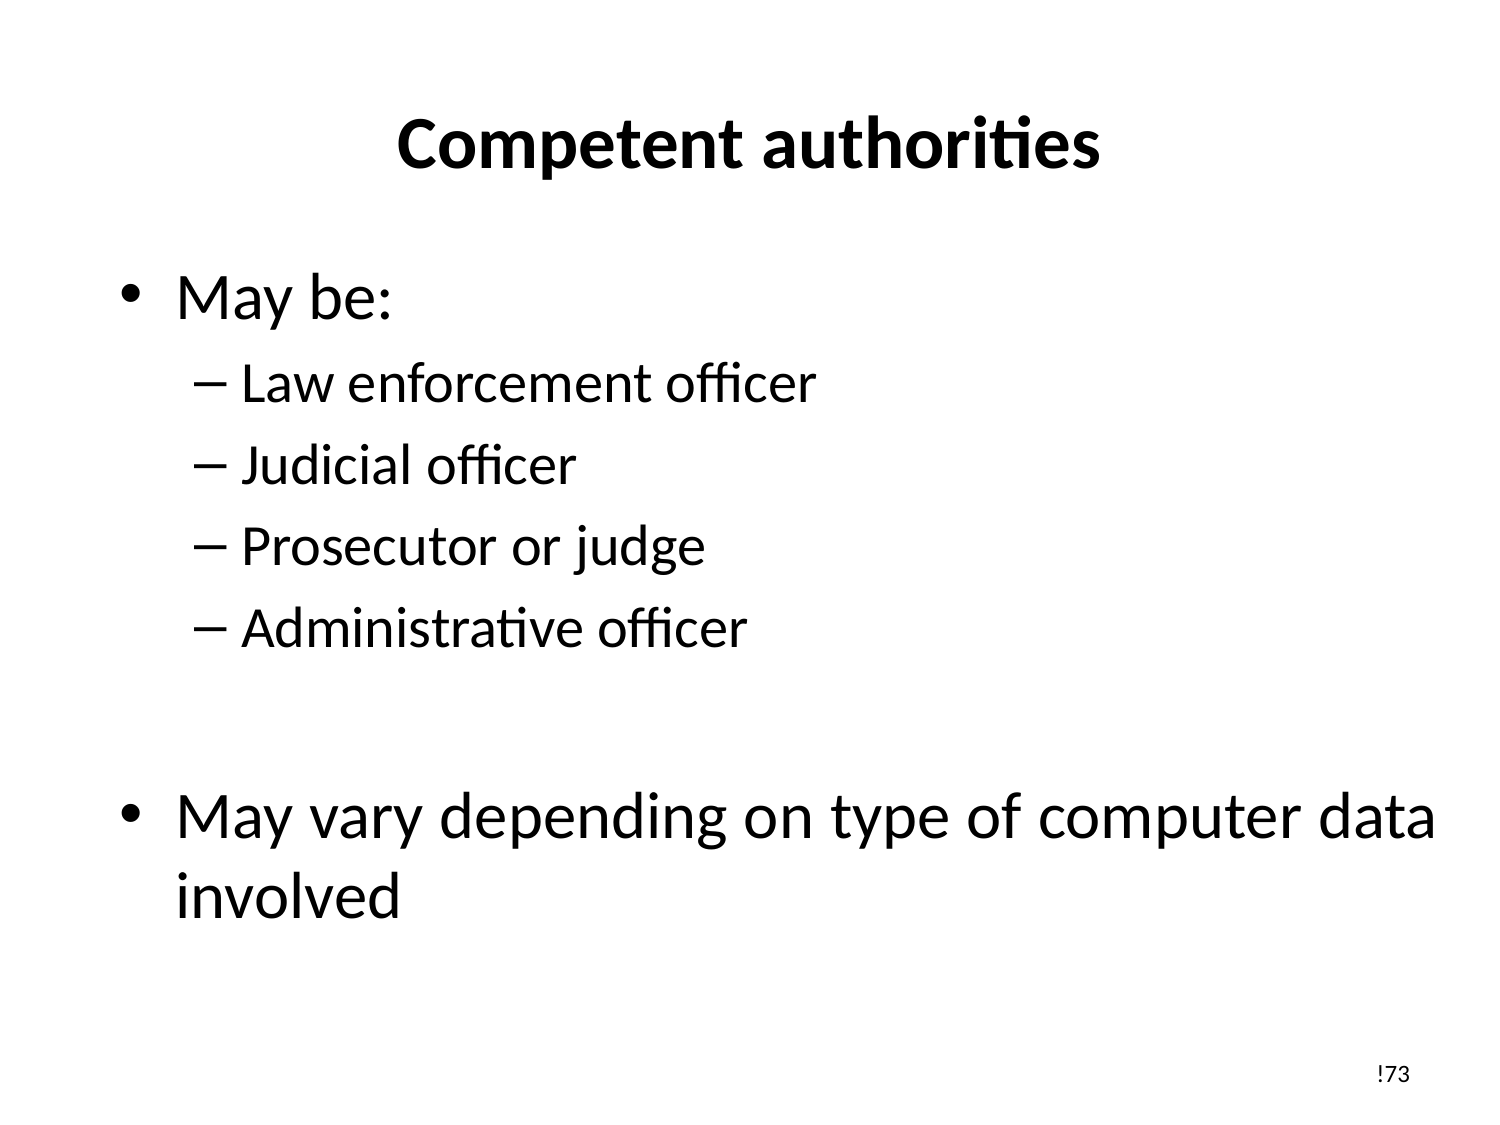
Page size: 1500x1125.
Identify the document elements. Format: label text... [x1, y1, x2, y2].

list May be: Law enforcement officer Judicial officer Prosecutor or judge Administrative officer May vary depending on type of computer data involved [103, 244, 1455, 988]
slide_number !73 [1074, 1042, 1425, 1103]
title Competent authorities [74, 44, 1426, 233]
